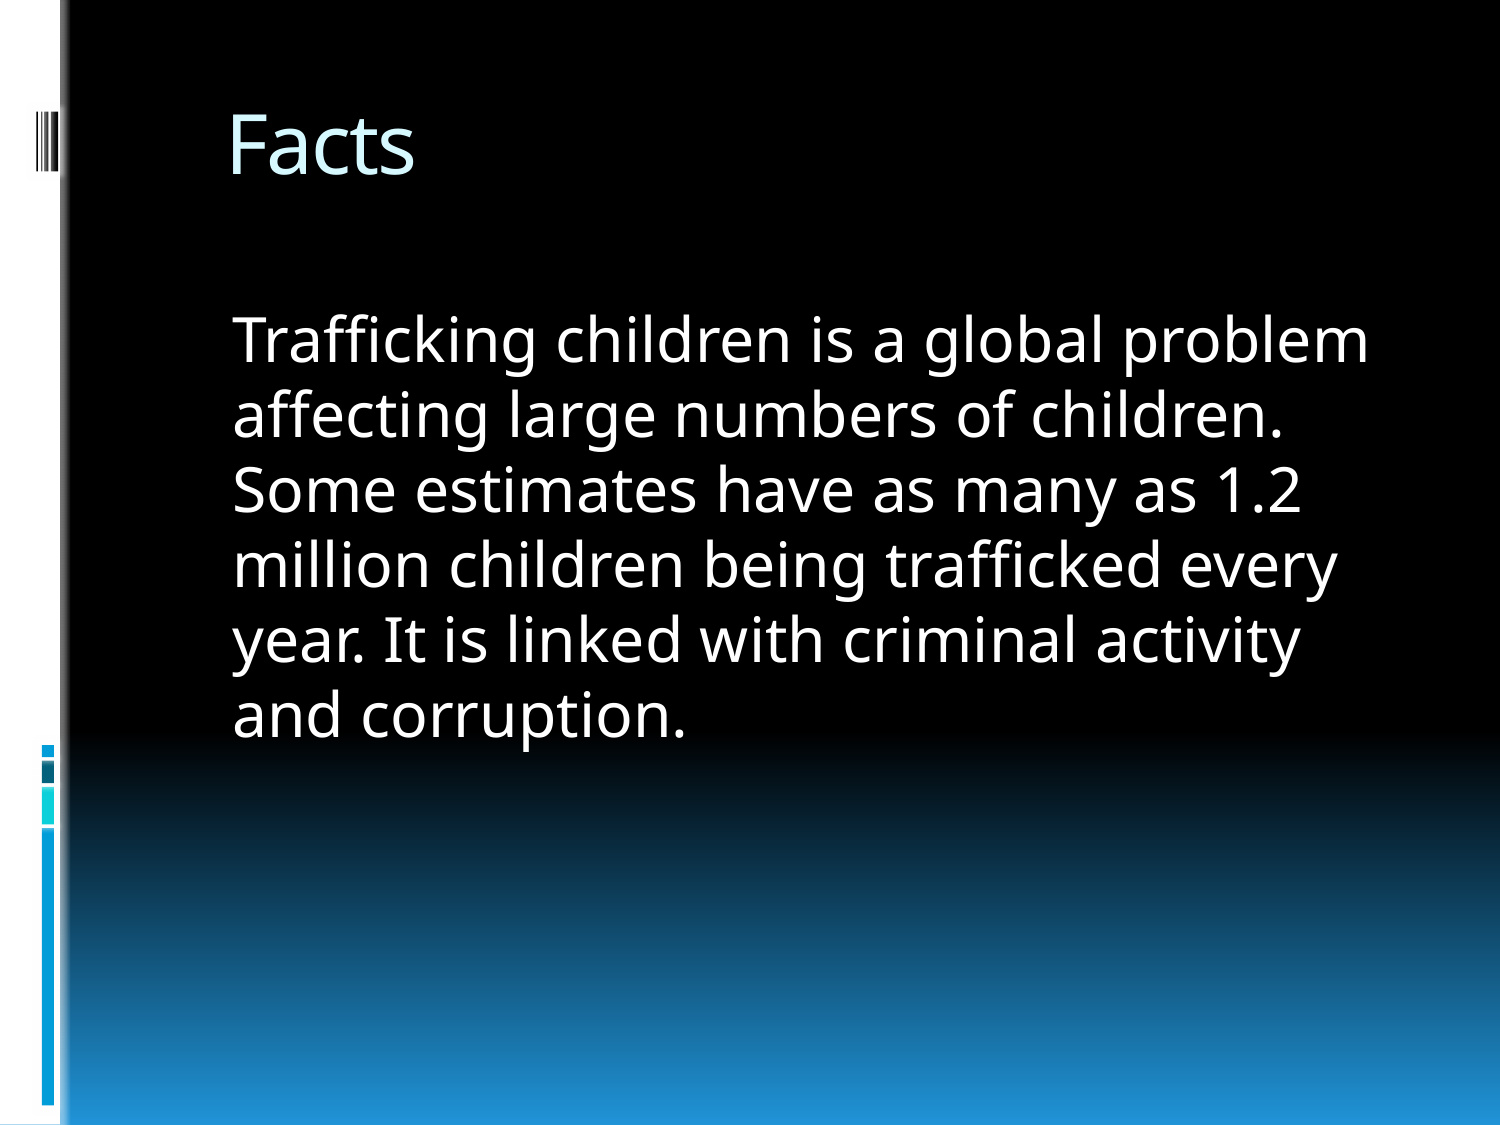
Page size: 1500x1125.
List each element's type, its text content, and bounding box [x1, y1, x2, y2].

title Facts [150, 83, 1425, 234]
list Trafficking children is a global problem affecting large numbers of children. Some estimates have as many as 1.2 million children being trafficked every year. It is linked with criminal activity and corruption. [150, 292, 1425, 1043]
